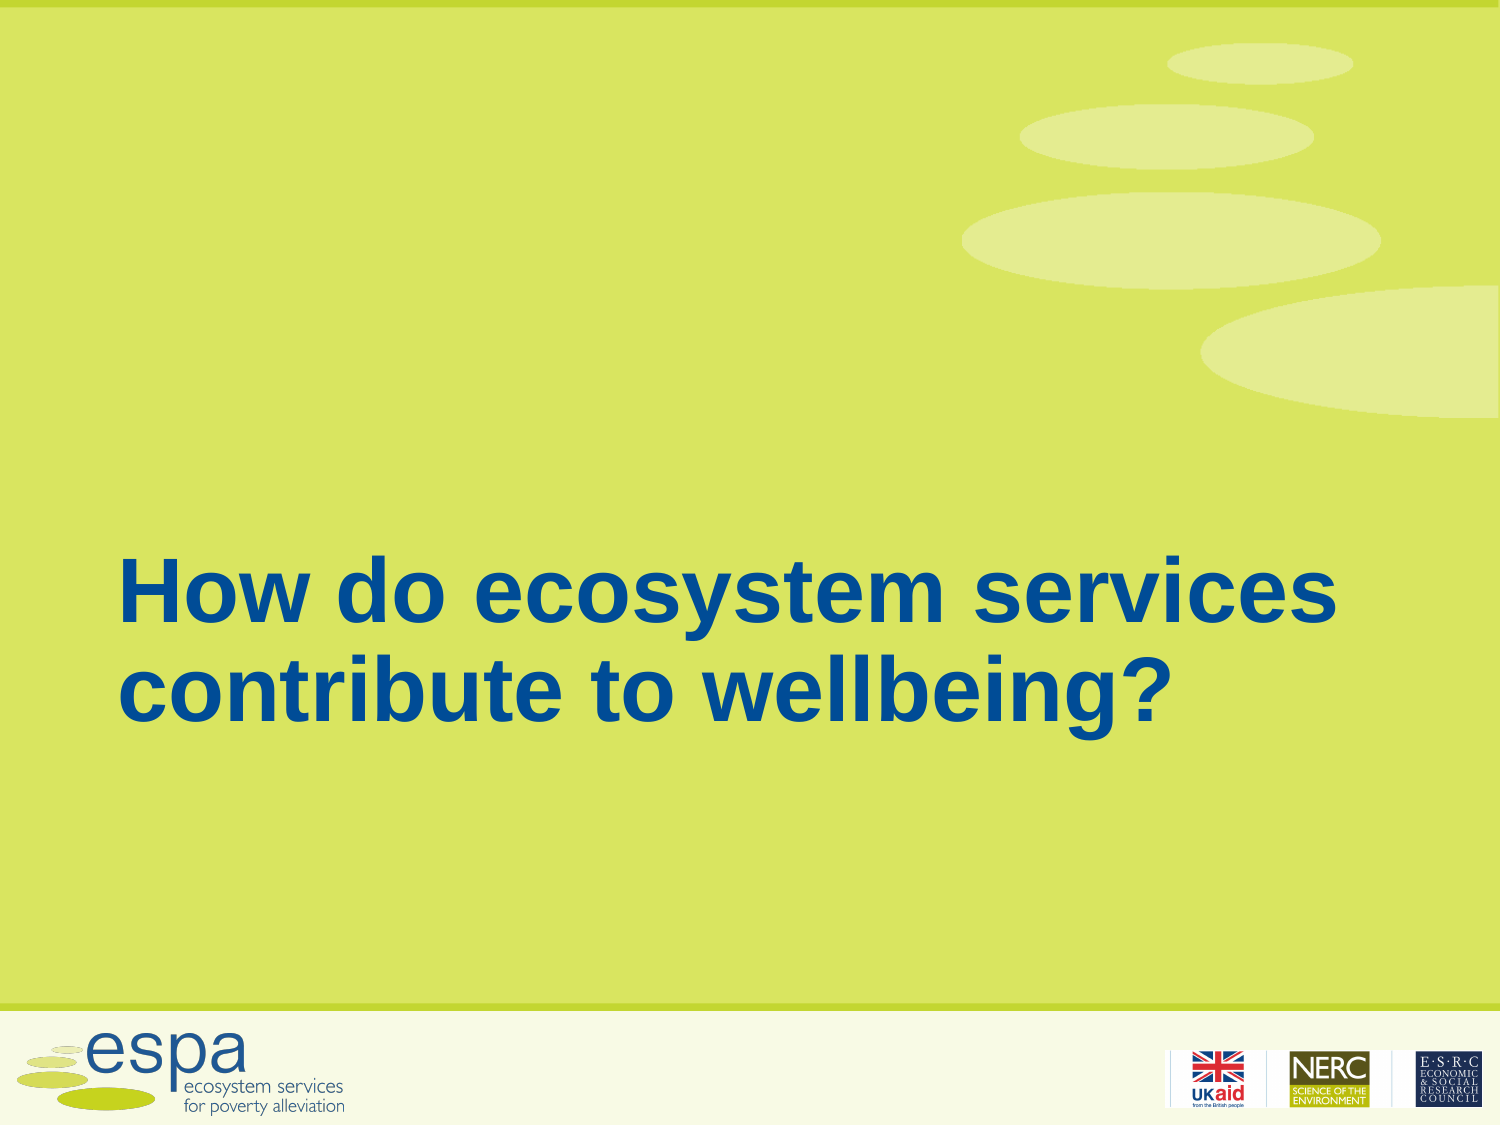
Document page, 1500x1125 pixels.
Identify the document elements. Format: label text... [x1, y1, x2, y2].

picture [1165, 1050, 1483, 1108]
picture [17, 1033, 344, 1116]
title How do ecosystem services contribute to wellbeing? [102, 280, 1397, 749]
picture [962, 35, 1499, 418]
